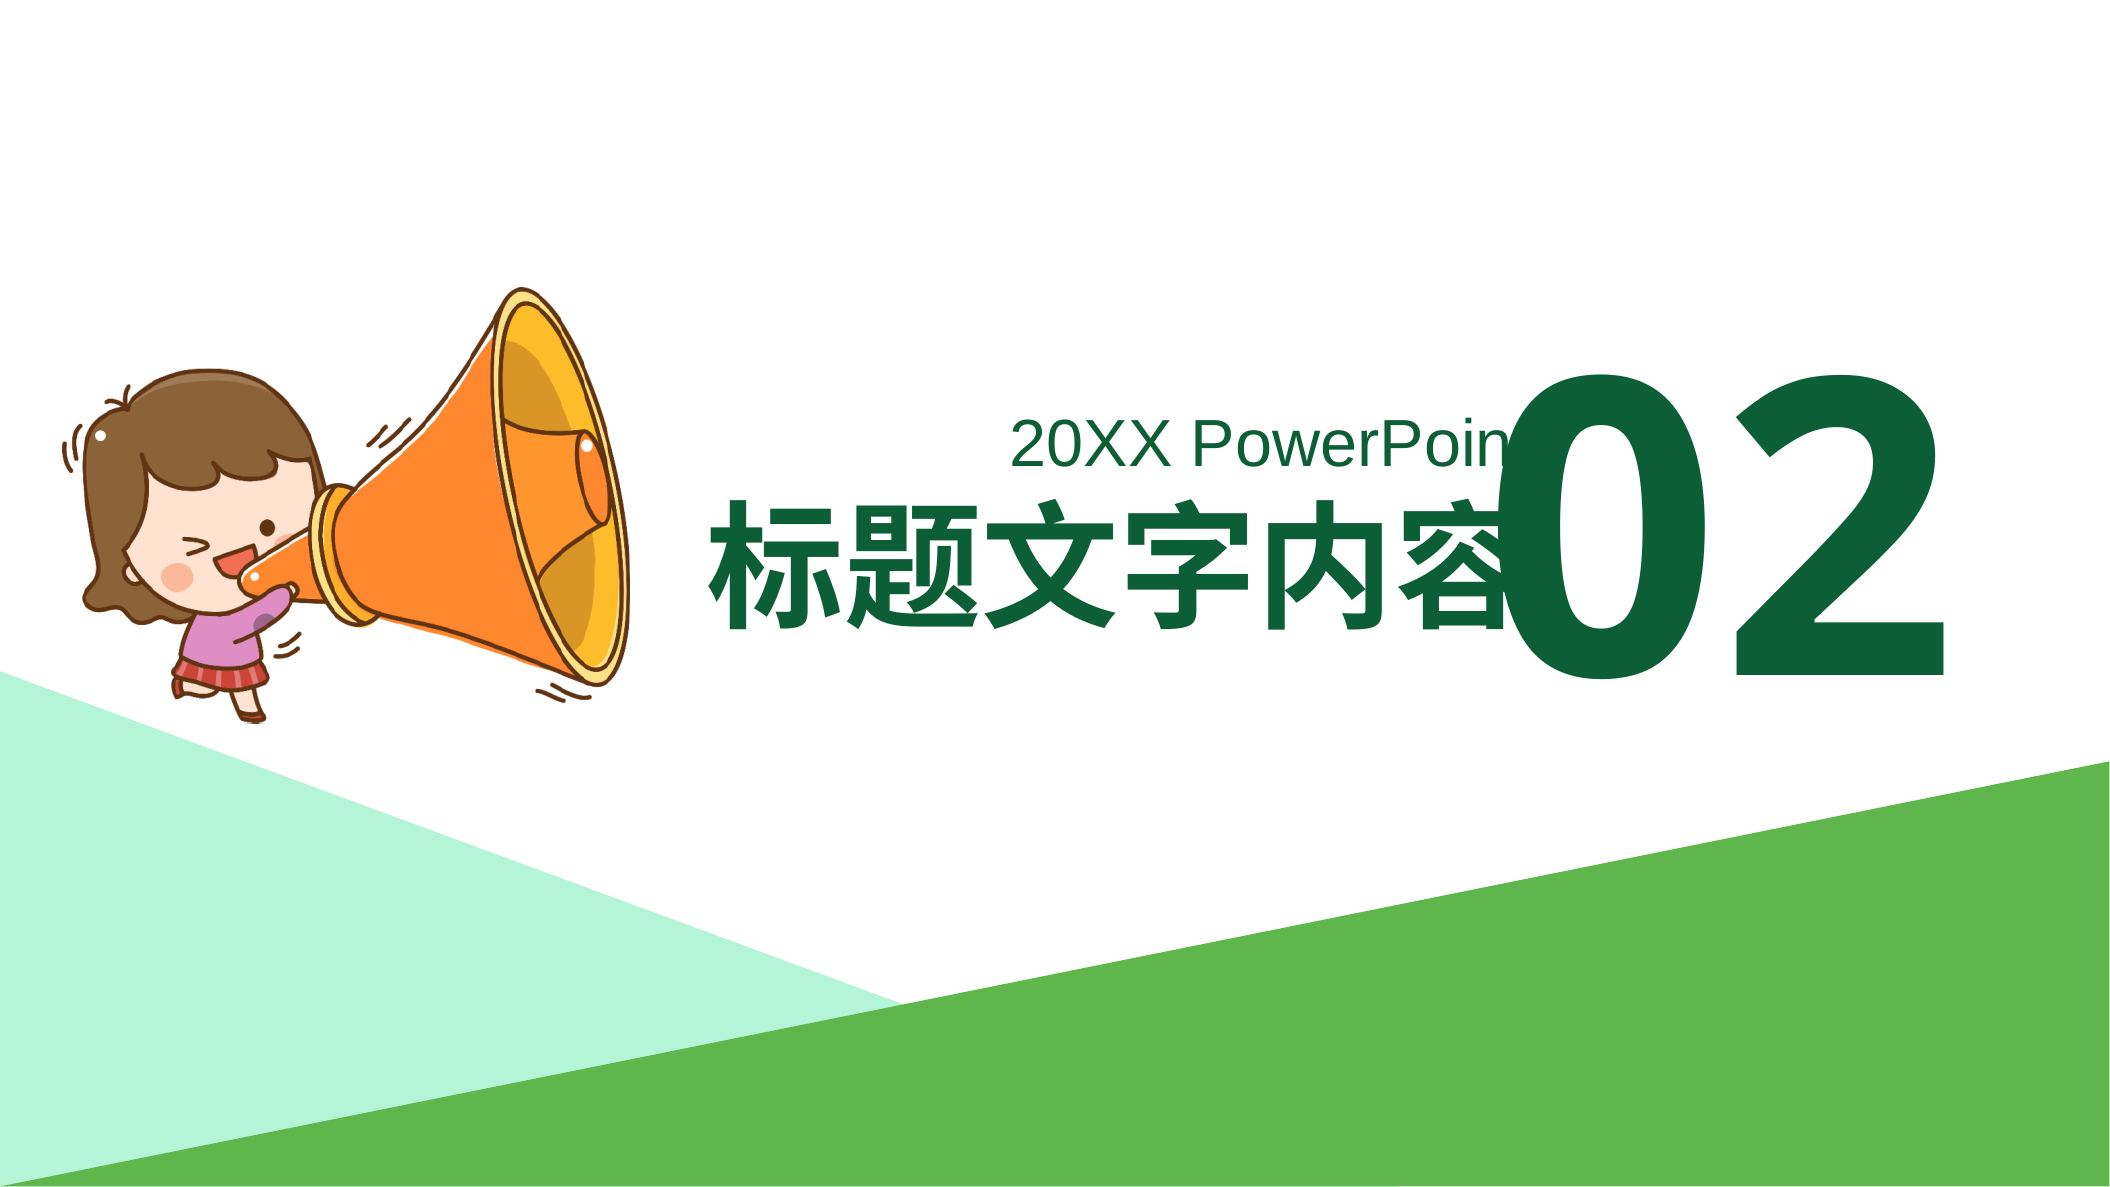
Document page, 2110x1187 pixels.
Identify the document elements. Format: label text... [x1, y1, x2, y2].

text_box 20XX PowerPoint 标题文字内容 [691, 392, 1469, 652]
text_box 02 [1469, 253, 1973, 766]
picture [62, 287, 630, 724]
text_box [0, 671, 903, 1186]
text_box [0, 761, 2110, 1187]
